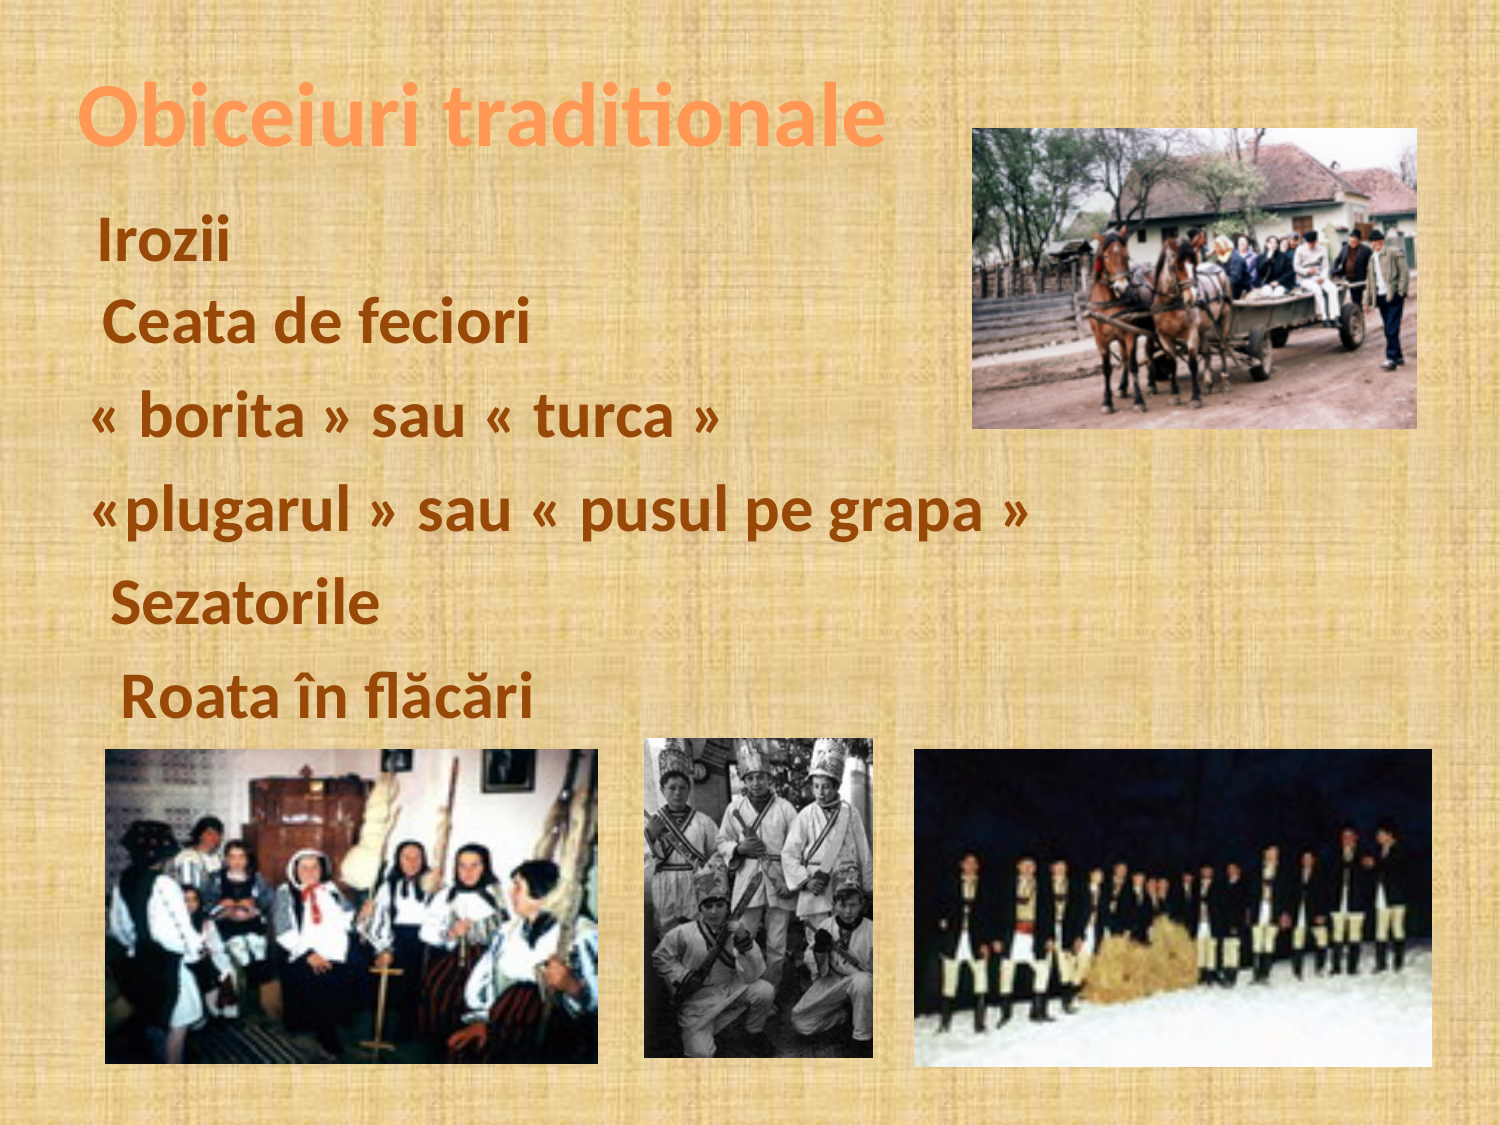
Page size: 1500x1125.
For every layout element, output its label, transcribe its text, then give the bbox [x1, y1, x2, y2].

text_box Ceata de feciori [72, 269, 548, 365]
text_box Irozii [82, 187, 258, 269]
text_box Sezatorile [95, 550, 397, 646]
text_box «plugarul » sau « pusul pe grapa » [74, 456, 1052, 552]
text_box « borita » sau « turca » [73, 363, 743, 458]
text_box Obiceiuri traditionale [62, 46, 904, 172]
picture [0, 0, 1500, 1125]
text_box Roata în flăcări [105, 644, 550, 740]
